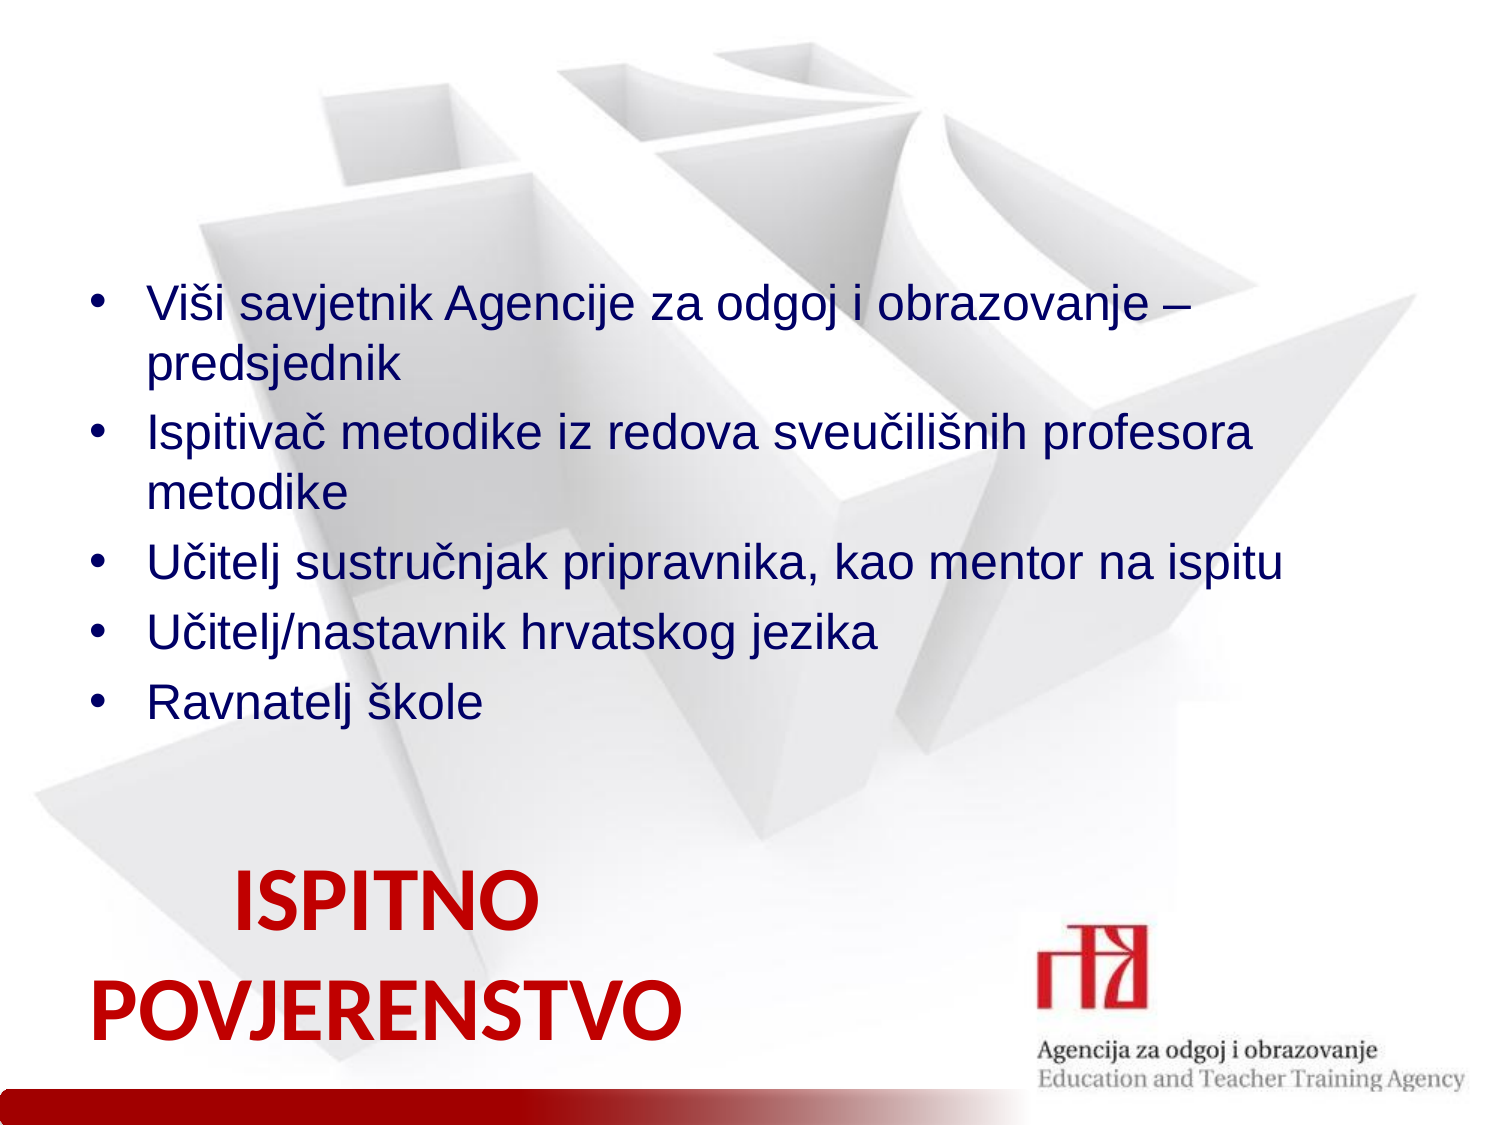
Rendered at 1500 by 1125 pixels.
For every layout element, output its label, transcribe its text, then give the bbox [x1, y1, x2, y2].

title ISPITNO POVJERENSTVO [23, 855, 750, 1043]
picture [5, 0, 1495, 1125]
list Viši savjetnik Agencije za odgoj i obrazovanje –predsjednik Ispitivač metodike iz redova sveučilišnih profesora metodike Učitelj sustručnjak pripravnika, kao mentor na ispitu Učitelj/nastavnik hrvatskog jezika Ravnatelj škole [75, 262, 1425, 1005]
